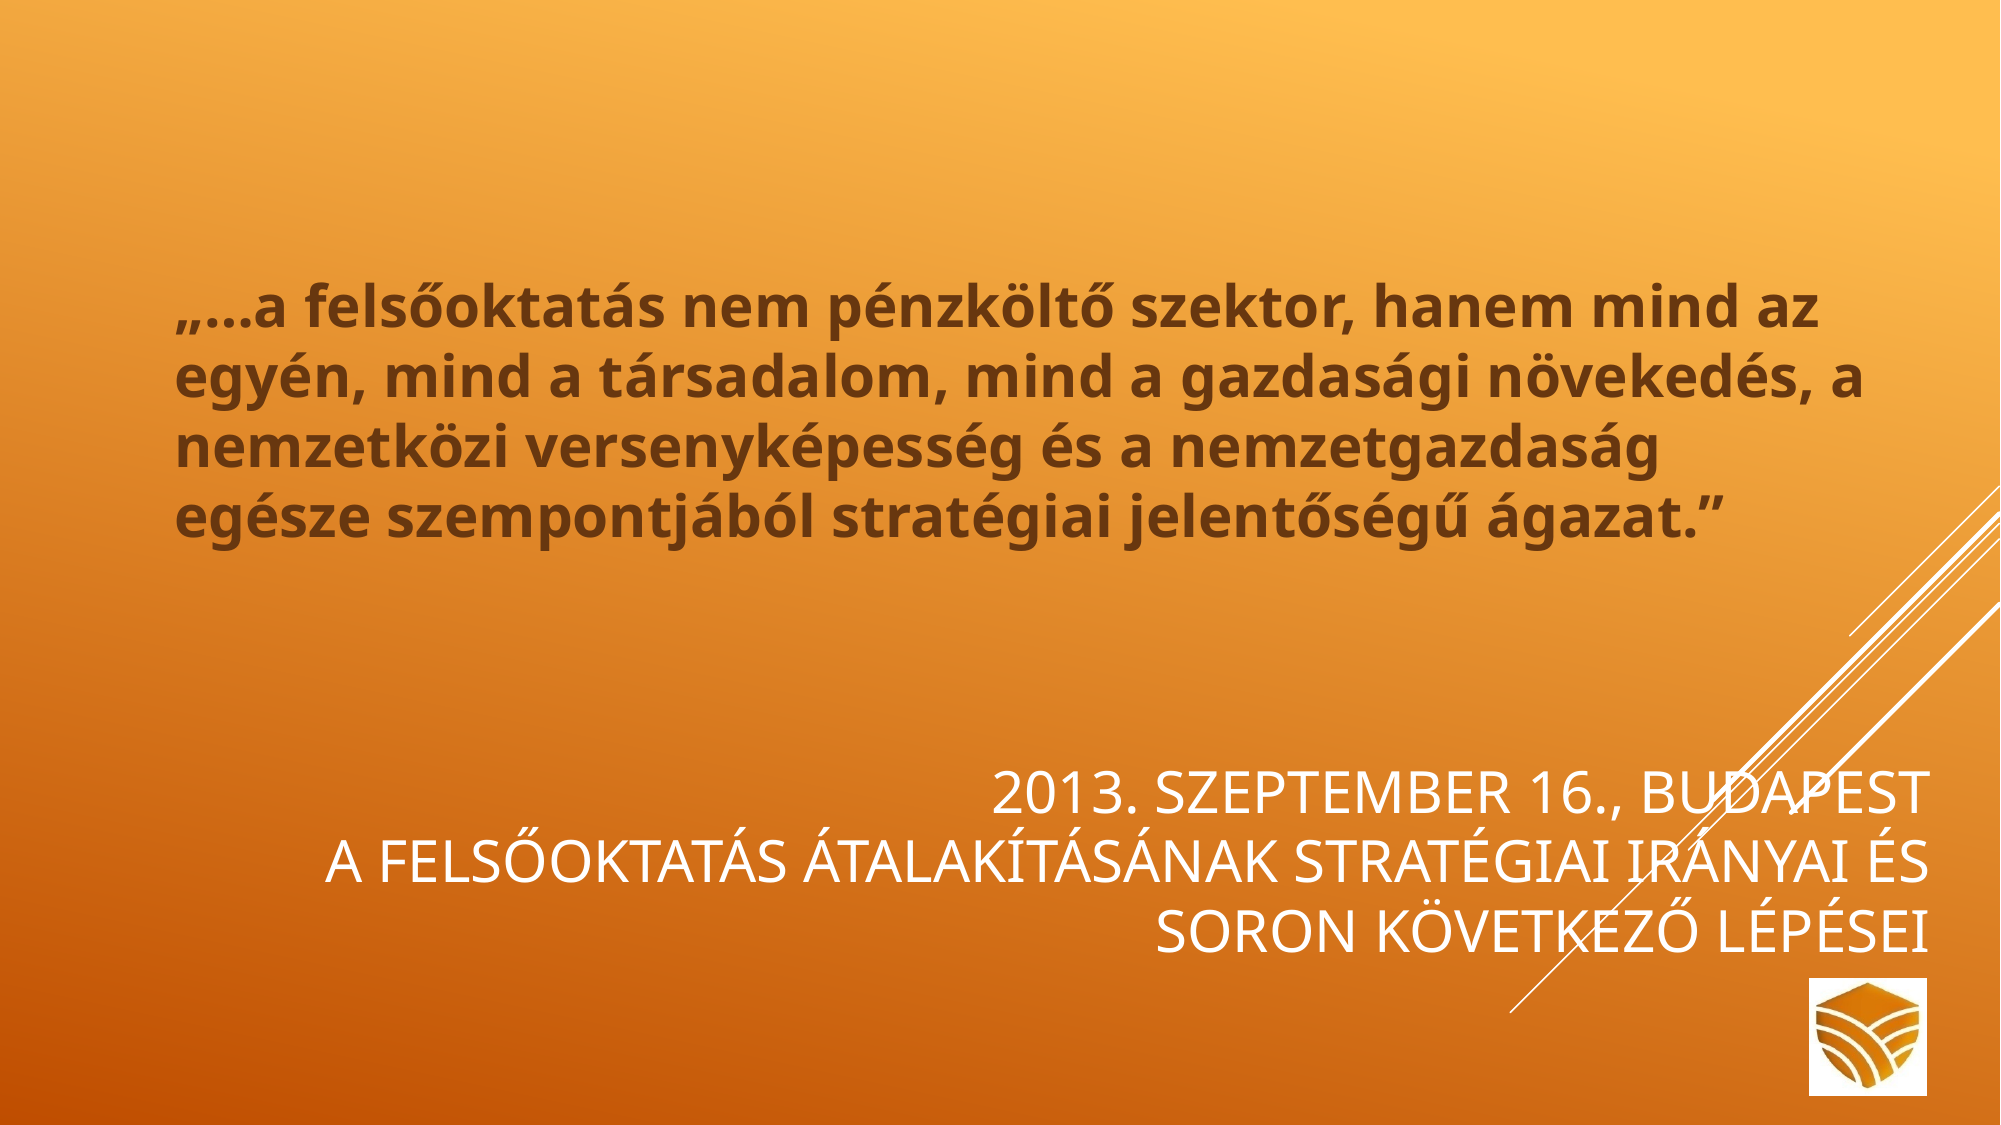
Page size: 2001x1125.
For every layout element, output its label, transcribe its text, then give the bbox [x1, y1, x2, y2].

title 2013. szeptember 16., Budapest A felsőoktatás átalakításának stratégiai irányai és soron következő lépései [112, 736, 1947, 984]
picture [1809, 978, 1927, 1097]
list „…a felsőoktatás nem pénzköltő szektor, hanem mind az egyén, mind a társadalom, mind a gazdasági növekedés, a nemzetközi versenyképesség és a nemzetgazdaság egésze szempontjából stratégiai jelentőségű ágazat.” [112, 112, 1889, 706]
